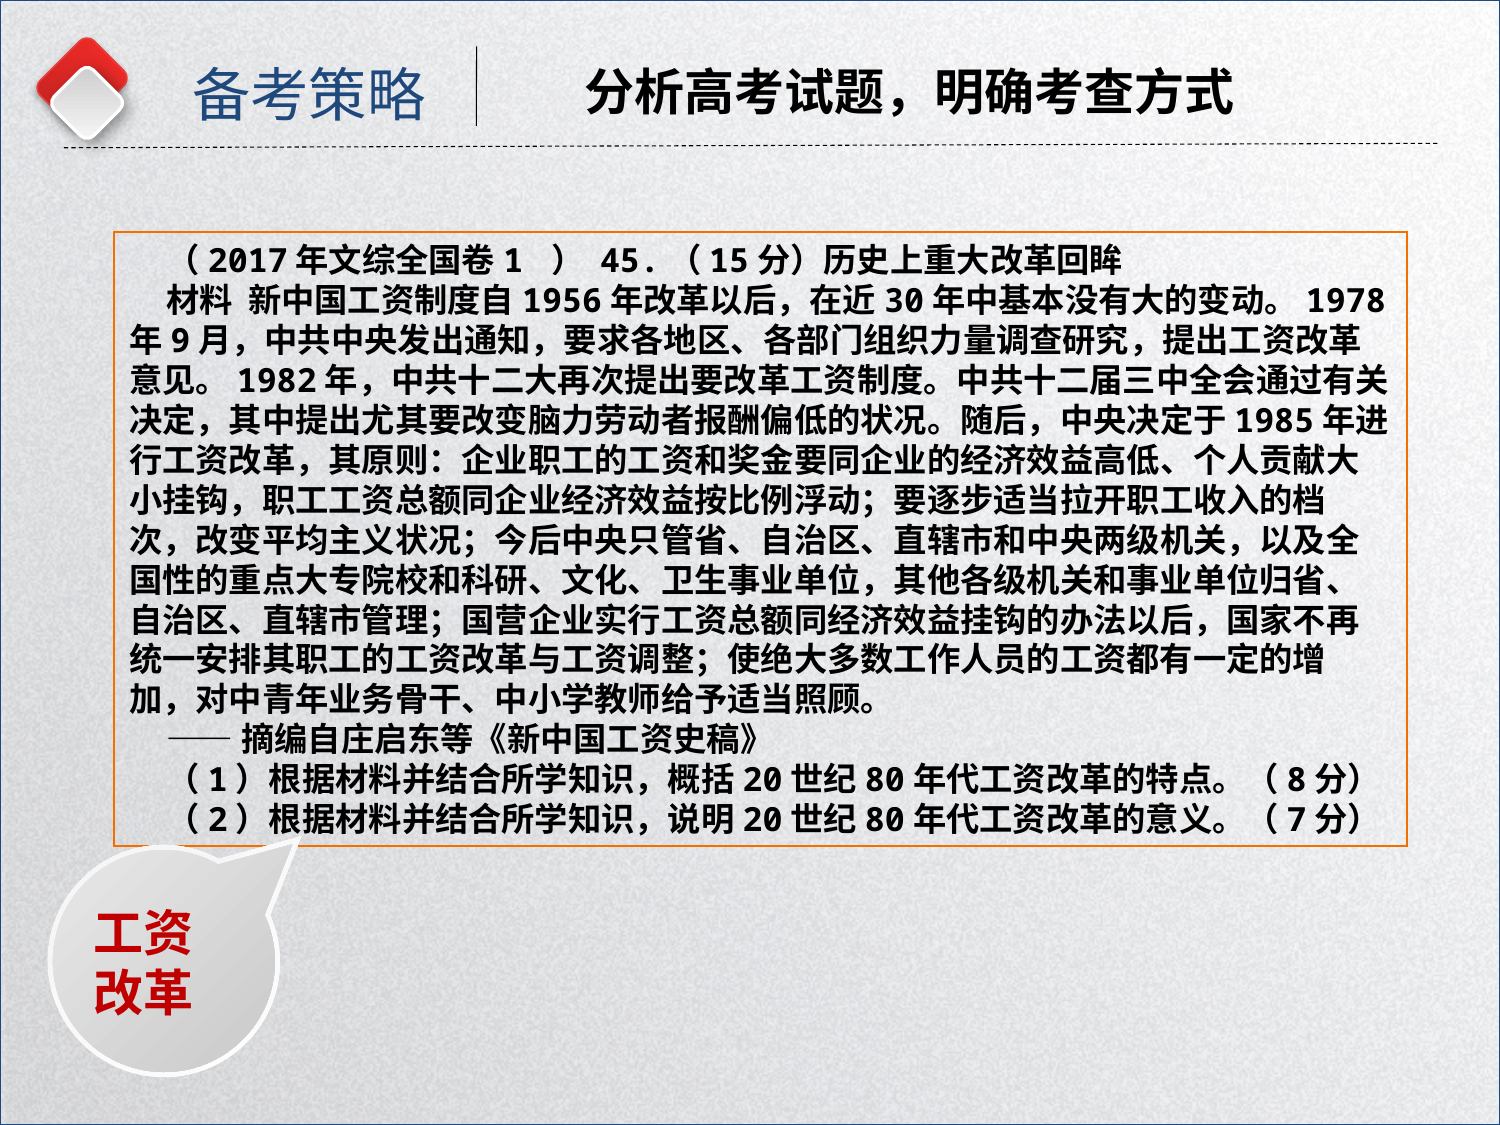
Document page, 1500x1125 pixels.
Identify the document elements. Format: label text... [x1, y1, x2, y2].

picture [1, 1, 1499, 1124]
text_box （2017年文综全国卷1 ） 45.（15分）历史上重大改革回眸 材料 新中国工资制度自1956年改革以后，在近30年中基本没有大的变动。1978年9月，中共中央发出通知，要求各地区、各部门组织力量调查研究，提出工资改革意见。1982年，中共十二大再次提出要改革工资制度。中共十二届三中全会通过有关决定，其中提出尤其要改变脑力劳动者报酬偏低的状况。随后，中央决定于1985年进行工资改革，其原则：企业职工的工资和奖金要同企业的经济效益高低、个人贡献大小挂钩，职工工资总额同企业经济效益按比例浮动；要逐步适当拉开职工收入的档次，改变平均主义状况；今后中央只管省、自治区、直辖市和中央两级机关，以及全国性的重点大专院校和科研、文化、卫生事业单位，其他各级机关和事业单位归省、自治区、直辖市管理；国营企业实行工资总额同经济效益挂钩的办法以后，国家不再统一安排其职工的工资改革与工资调整；使绝大多数工作人员的工资都有一定的增加，对中青年业务骨干、中小学教师给予适当照顾。 ——摘编自庄启东等《新中国工资史稿》 （1）根据材料并结合所学知识，概括20世纪80年代工资改革的特点。（8分） （2）根据材料并结合所学知识，说明20世纪80年代工资改革的意义。（7分） [113, 231, 1408, 847]
text_box 备考策略 [143, 50, 475, 136]
text_box [37, 38, 127, 104]
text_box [63, 143, 1439, 148]
text_box [51, 67, 123, 139]
text_box 分析高考试题，明确考查方式 [569, 53, 1250, 129]
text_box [73, 786, 306, 1089]
